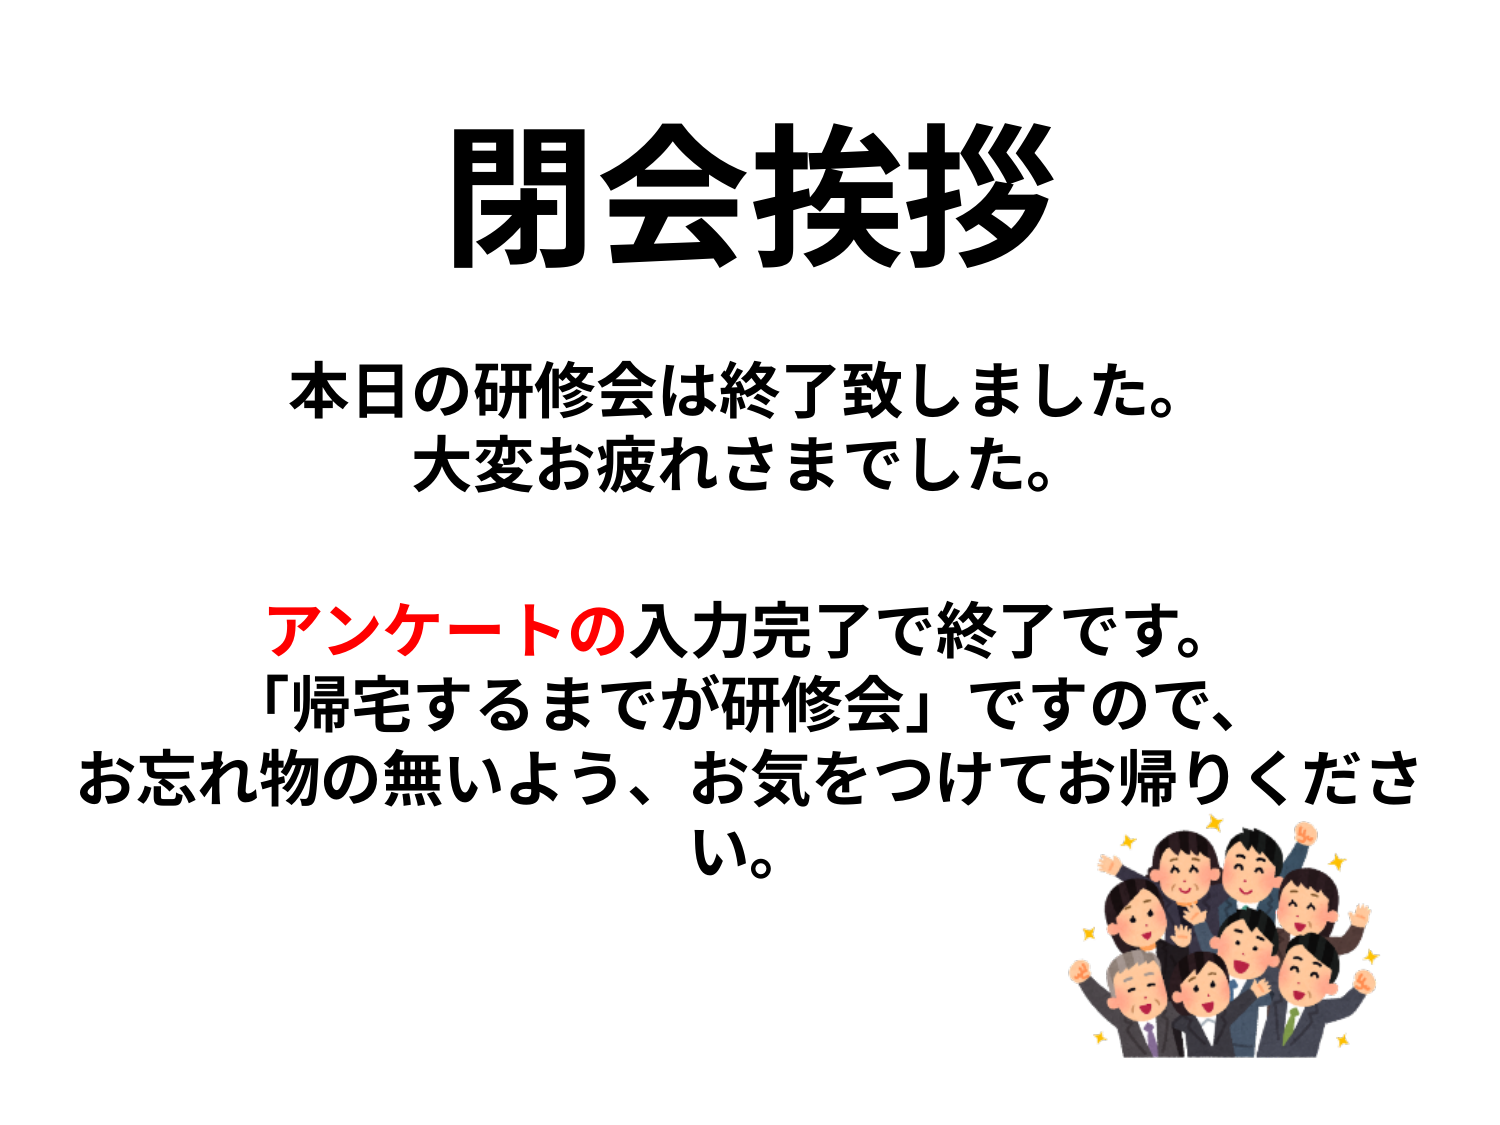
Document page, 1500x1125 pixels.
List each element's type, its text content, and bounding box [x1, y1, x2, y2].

picture [1065, 791, 1383, 1081]
text_box 本日の研修会は終了致しました。 大変お疲れさまでした。 アンケートの入力完了で終了です。 「帰宅するまでが研修会」ですので、 お忘れ物の無いよう、お気をつけてお帰りください。 [41, 344, 1459, 895]
text_box 閉会挨拶 [103, 93, 1397, 293]
